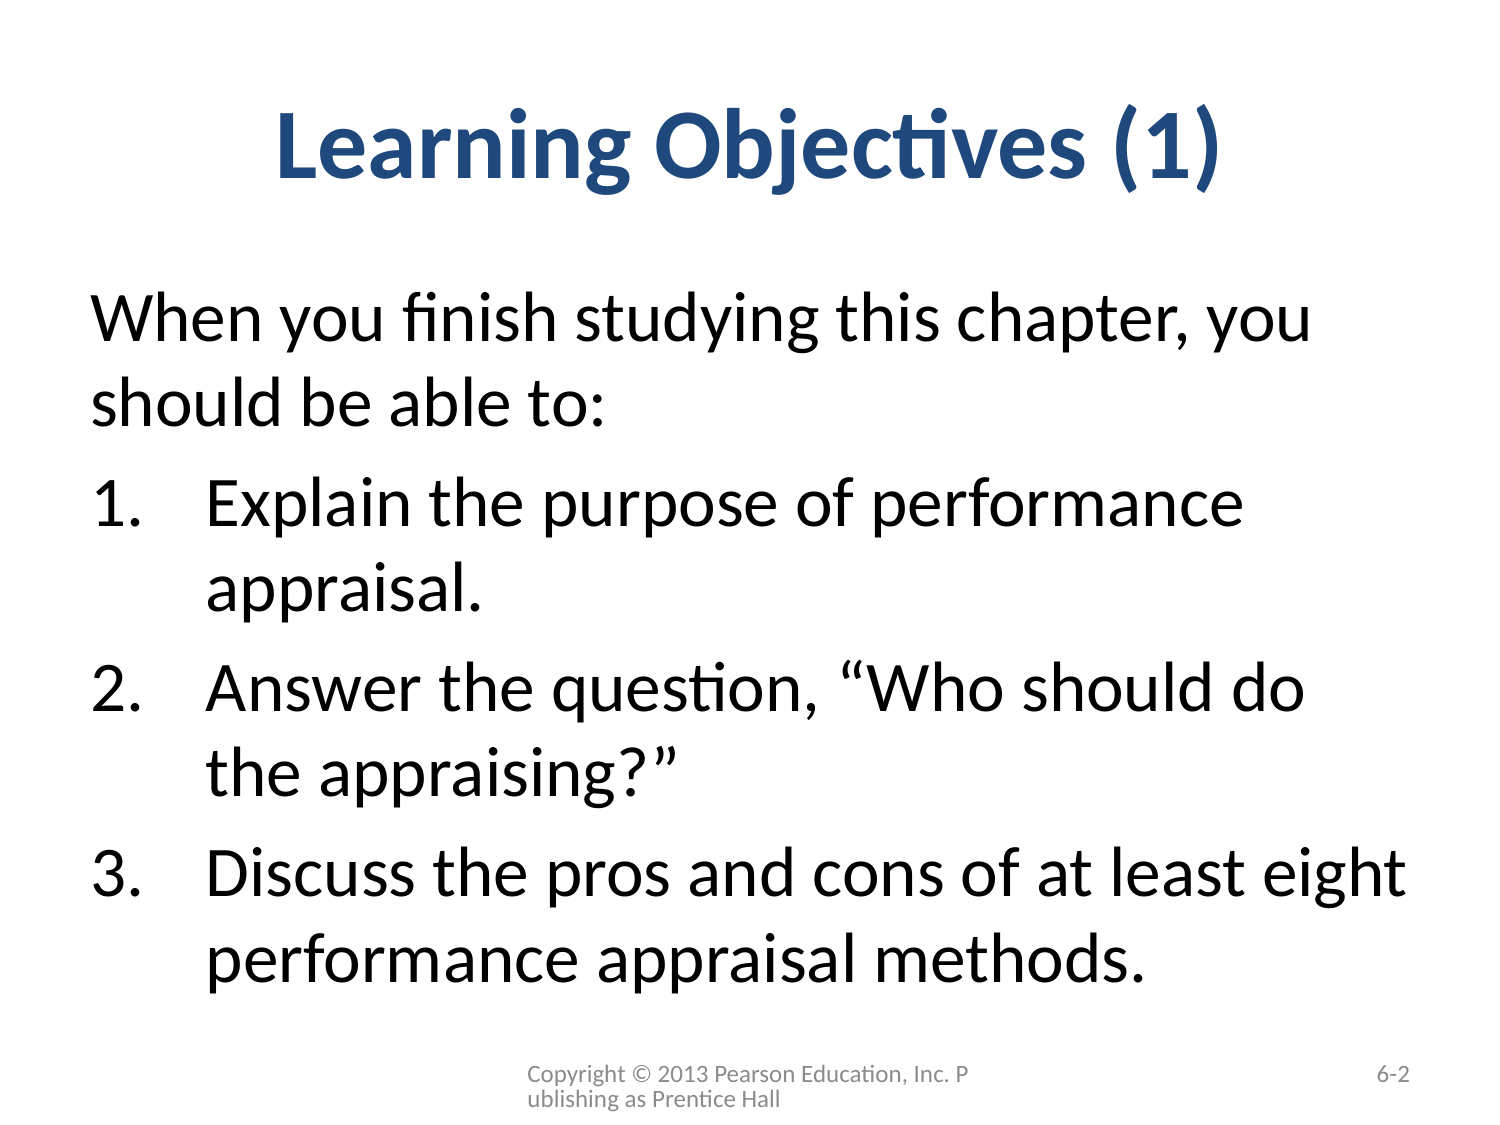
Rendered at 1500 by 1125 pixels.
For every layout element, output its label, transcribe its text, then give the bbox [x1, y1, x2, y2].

list When you finish studying this chapter, you should be able to: Explain the purpose of performance appraisal. Answer the question, “Who should do the appraising?” Discuss the pros and cons of at least eight performance appraisal methods. [75, 262, 1425, 1005]
title Learning Objectives (1) [75, 45, 1425, 233]
slide_number 6-2 [1074, 1042, 1425, 1103]
footer Copyright © 2013 Pearson Education, Inc. Publishing as Prentice Hall [512, 1042, 988, 1103]
